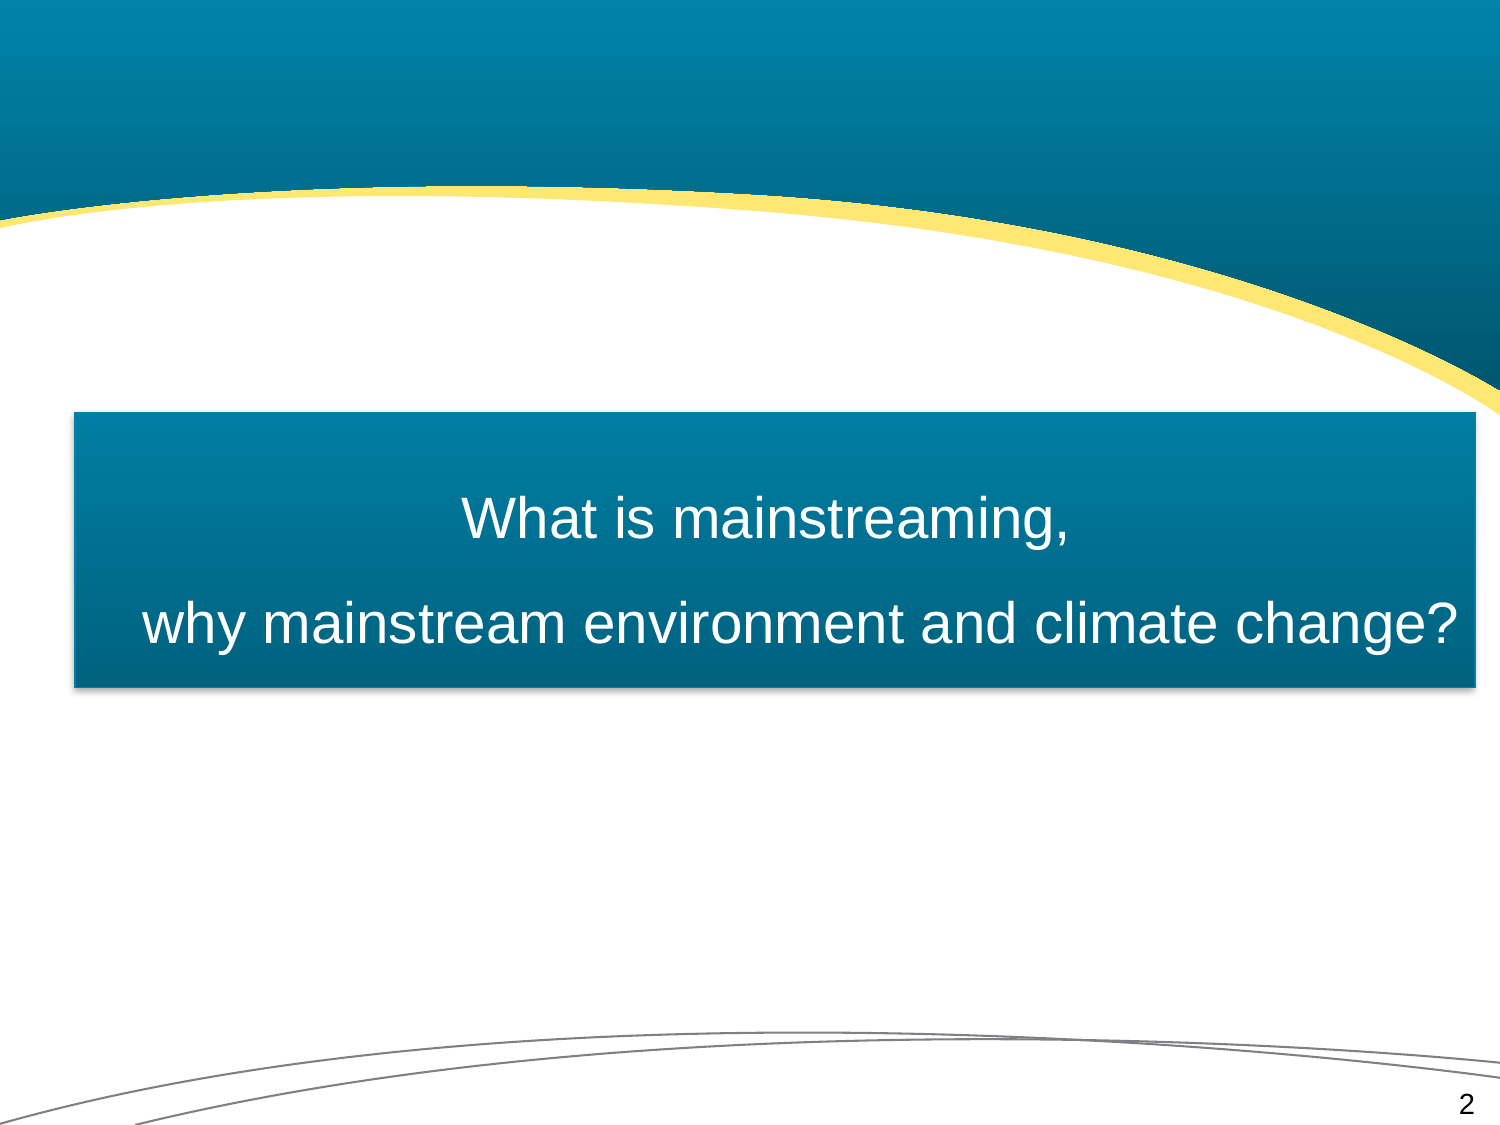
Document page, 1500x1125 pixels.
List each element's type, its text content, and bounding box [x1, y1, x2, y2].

list What is mainstreaming, why mainstream environment and climate change? [74, 412, 1476, 688]
slide_number 2 [1124, 1084, 1476, 1113]
